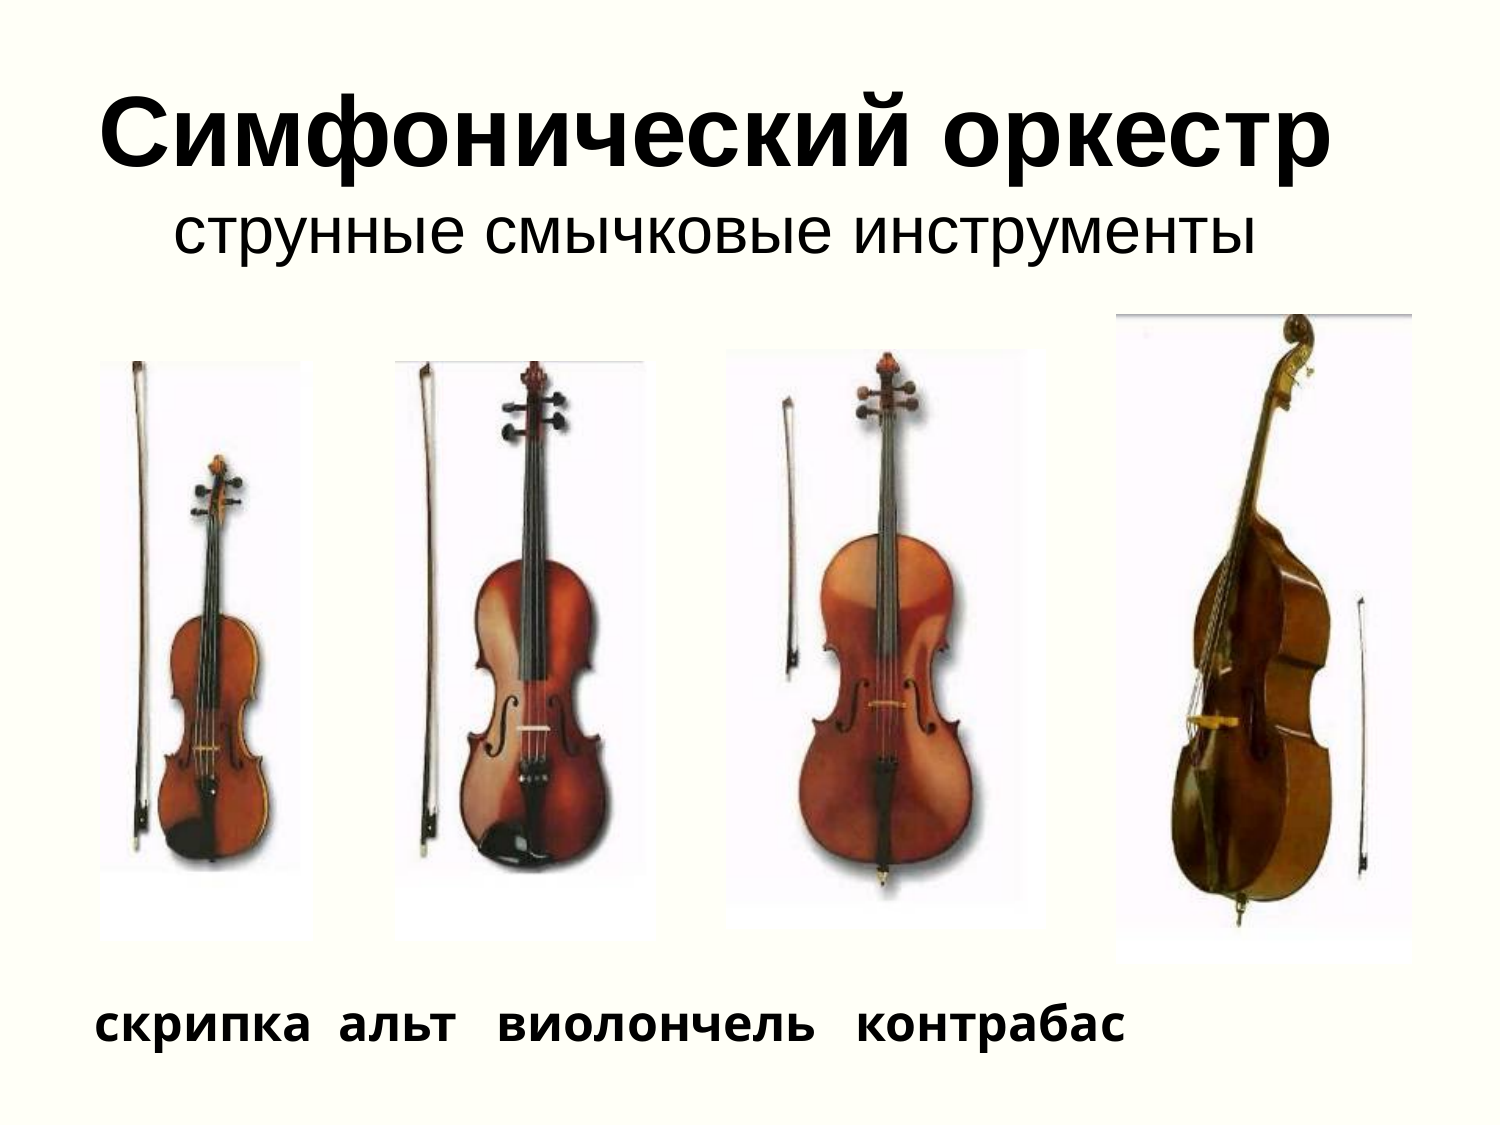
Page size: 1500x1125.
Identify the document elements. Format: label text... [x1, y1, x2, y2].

title Симфонический оркестр струнные смычковые инструменты [52, 18, 1380, 315]
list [395, 361, 656, 941]
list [725, 349, 1046, 930]
text_box скрипка альт виолончель контрабас [64, 976, 1459, 1061]
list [1115, 314, 1412, 965]
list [100, 361, 314, 941]
